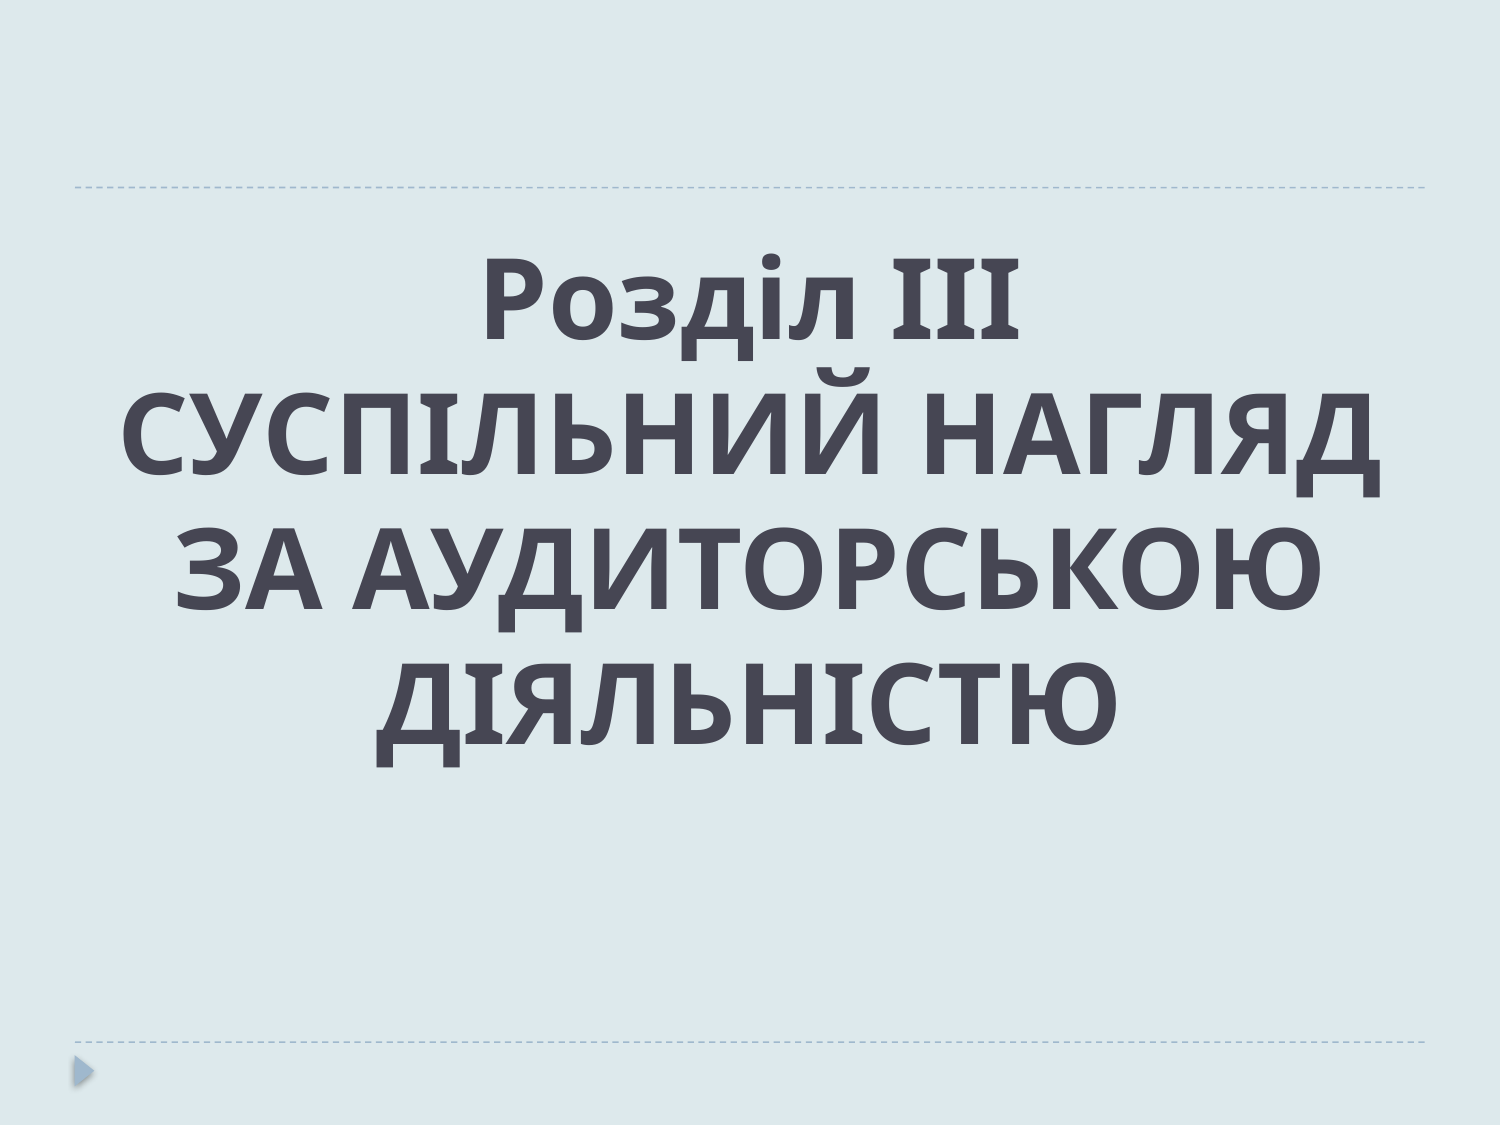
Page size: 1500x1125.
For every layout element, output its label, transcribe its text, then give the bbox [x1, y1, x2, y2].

title Розділ III СУСПІЛЬНИЙ НАГЛЯД ЗА АУДИТОРСЬКОЮ ДІЯЛЬНІСТЮ [75, 87, 1425, 775]
